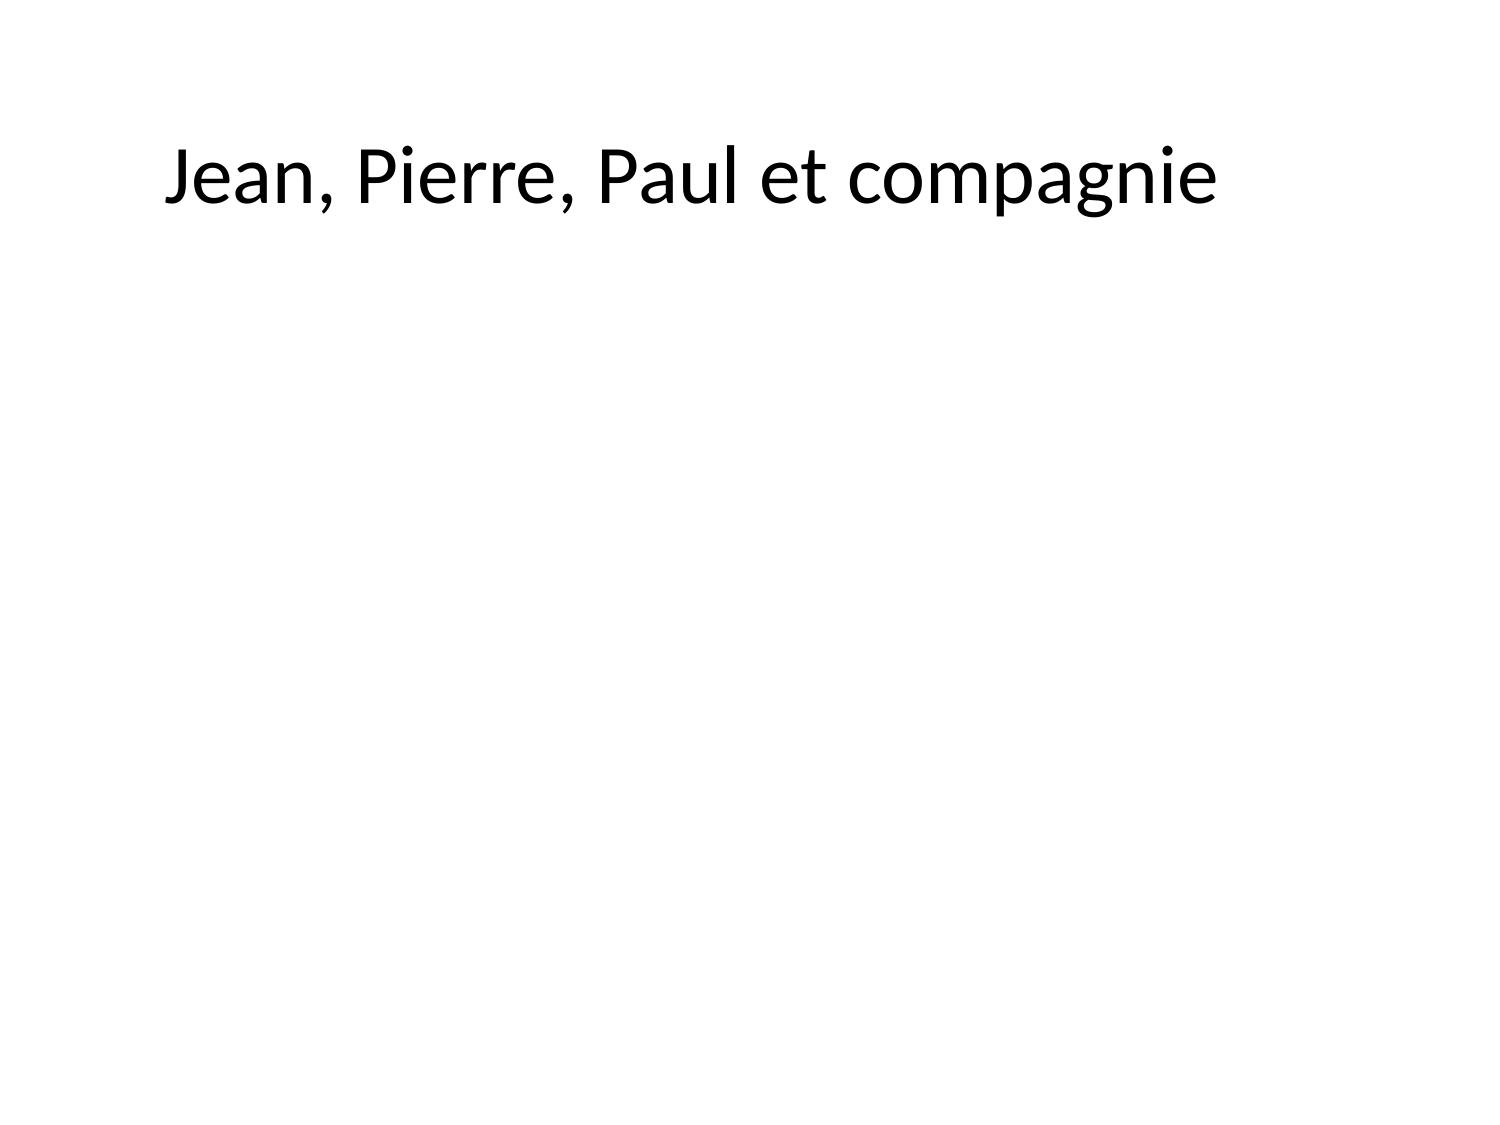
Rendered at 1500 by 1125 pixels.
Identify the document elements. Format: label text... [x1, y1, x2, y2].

text_box Jean, Pierre, Paul et compagnie [149, 112, 1500, 328]
